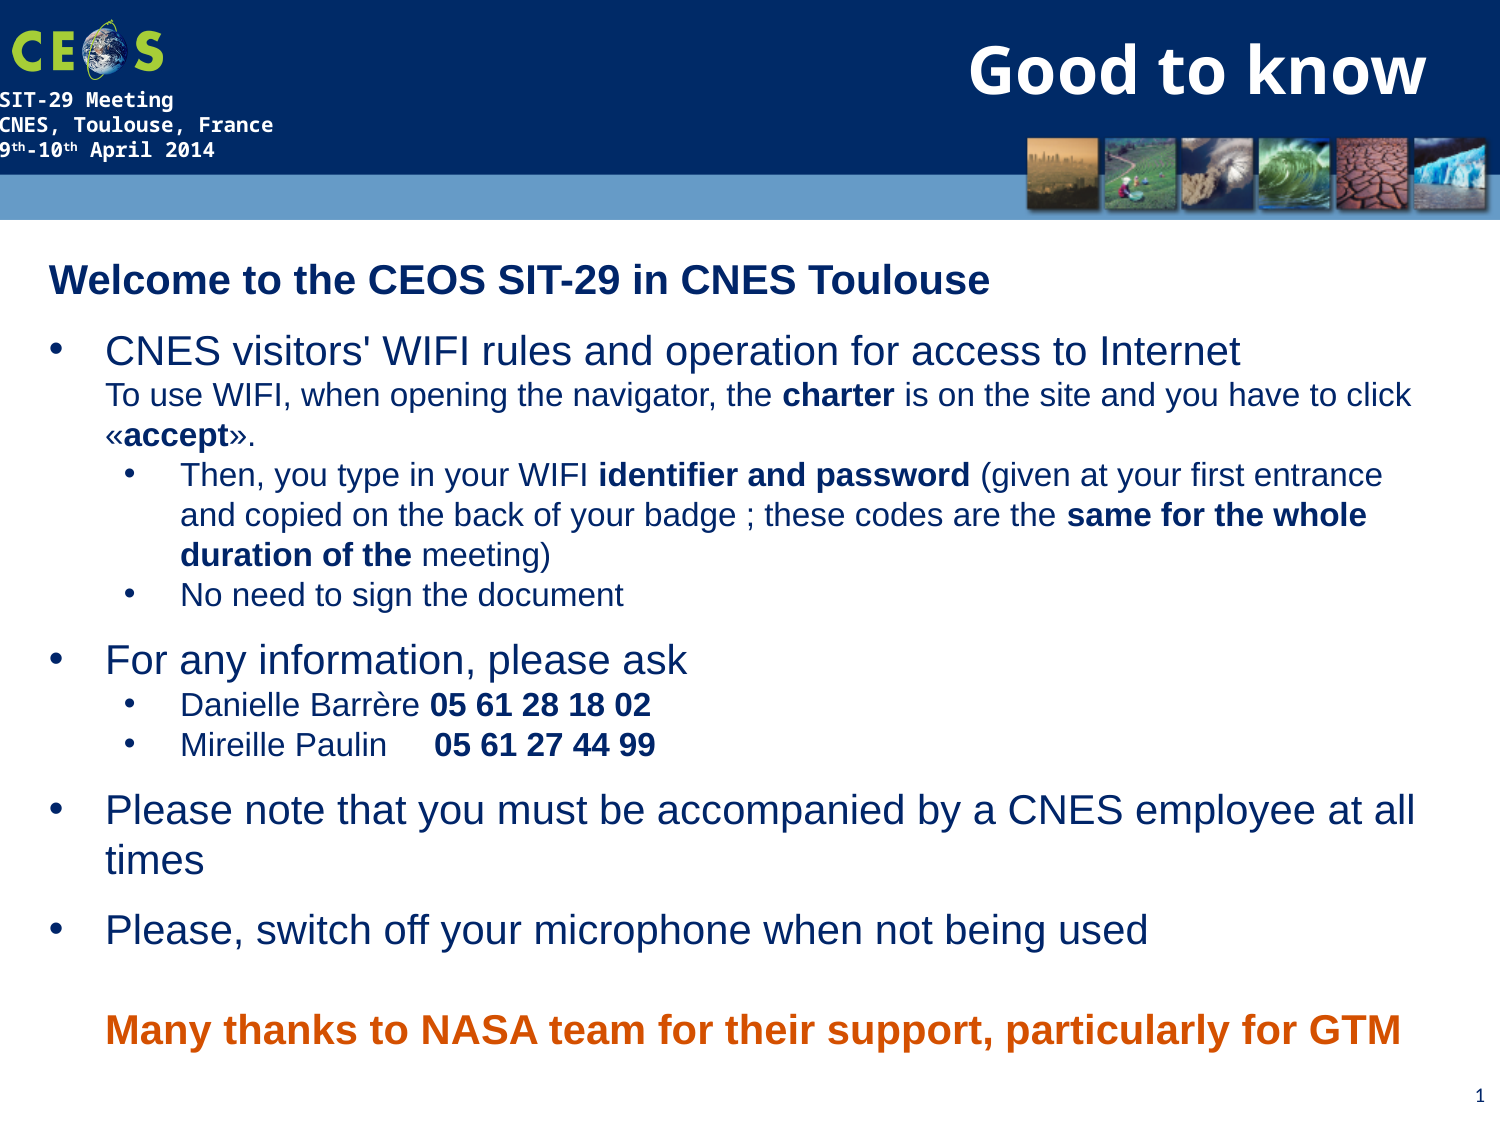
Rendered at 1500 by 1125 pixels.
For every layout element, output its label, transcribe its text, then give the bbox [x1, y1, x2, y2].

text_box Welcome to the CEOS SIT-29 in CNES Toulouse CNES visitors' WIFI rules and operation for access to Internet To use WIFI, when opening the navigator, the charter is on the site and you have to click «accept». Then, you type in your WIFI identifier and password (given at your first entrance and copied on the back of your badge ; these codes are the same for the whole duration of the meeting) No need to sign the document For any information, please ask Danielle Barrère 05 61 28 18 02 Mireille Paulin 05 61 27 44 99 Please note that you must be accompanied by a CNES employee at all times Please, switch off your microphone when not being used Many thanks to NASA team for their support, particularly for GTM [34, 245, 1463, 1061]
text_box Good to know [254, 18, 1443, 118]
slide_number 1 [1187, 1073, 1500, 1125]
picture [0, 98, 6, 105]
picture [0, 0, 1500, 220]
